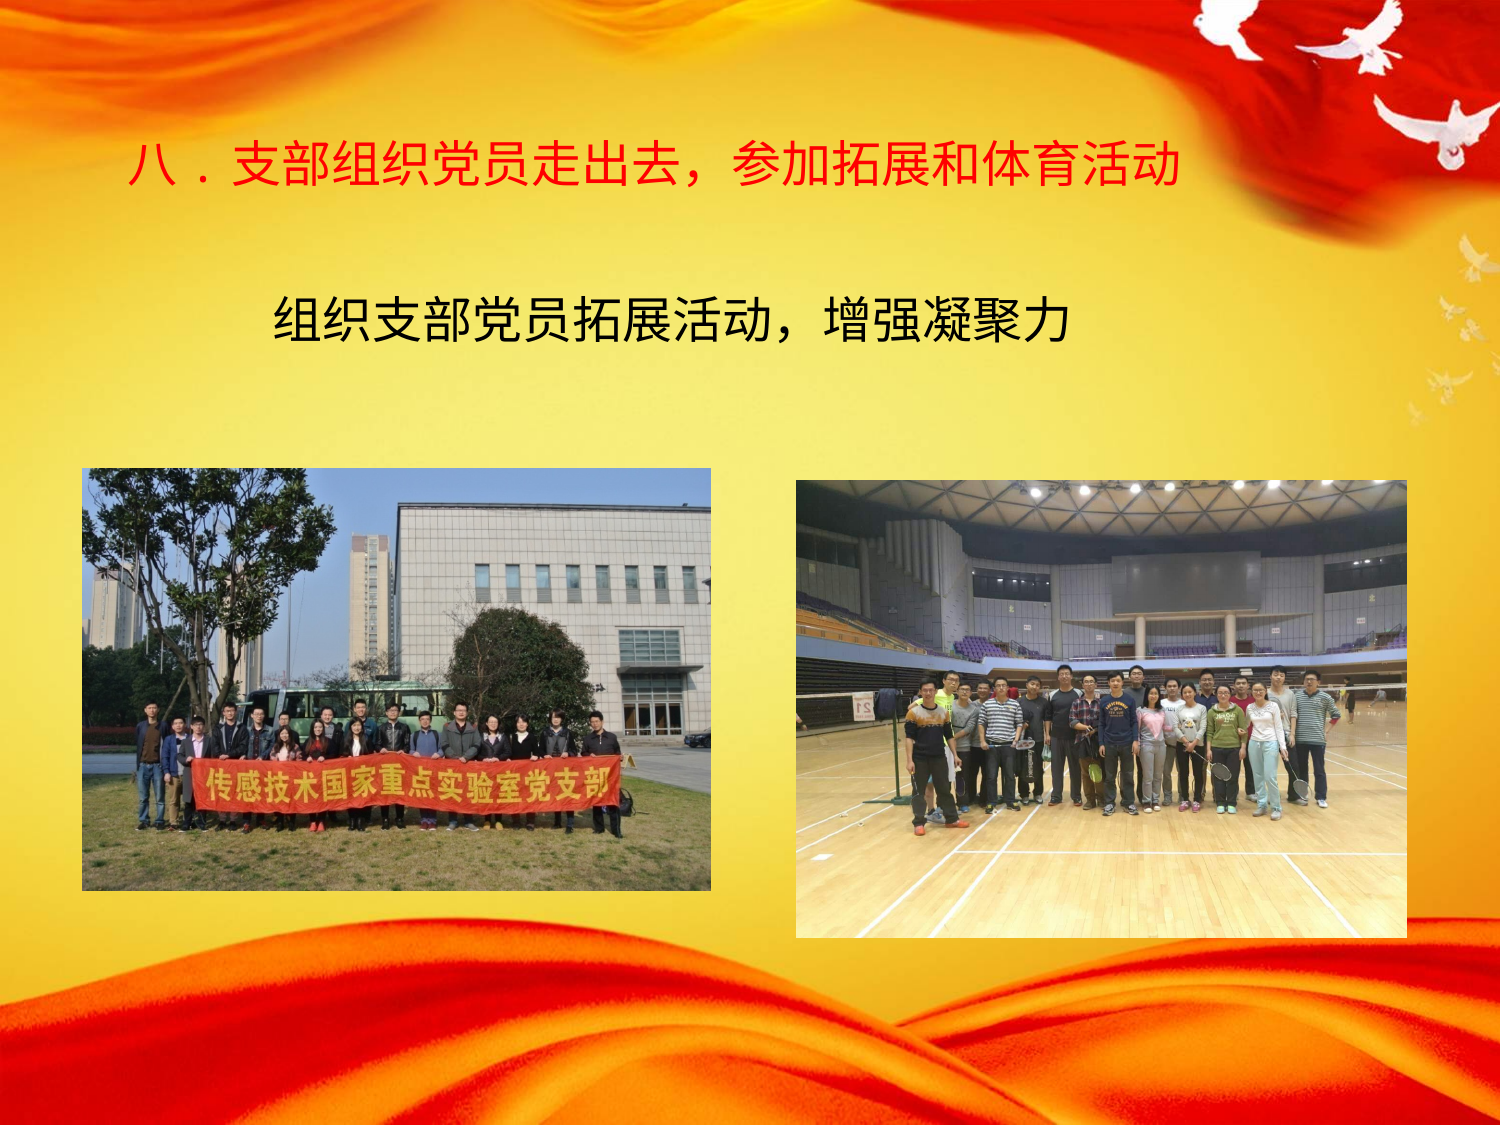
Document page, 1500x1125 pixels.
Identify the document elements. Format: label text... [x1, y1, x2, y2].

text_box 组织支部党员拓展活动，增强凝聚力 [257, 281, 1182, 356]
text_box 八.支部组织党员走出去，参加拓展和体育活动 [112, 125, 1341, 261]
picture [0, 0, 1500, 1125]
